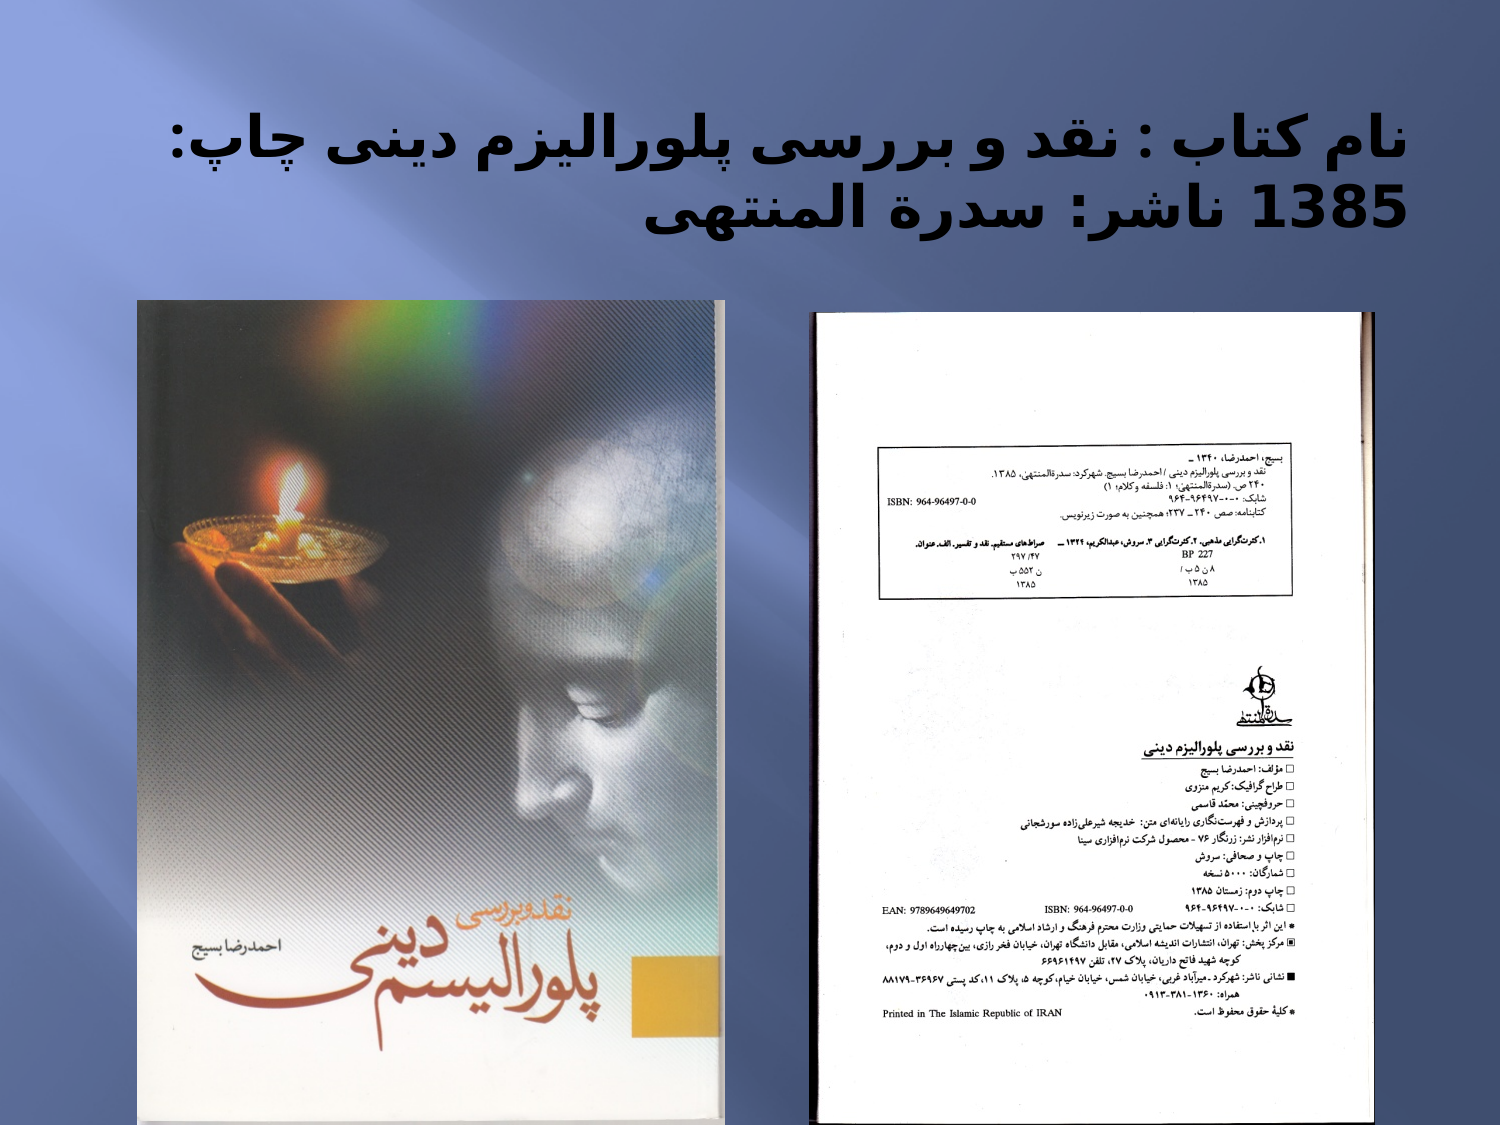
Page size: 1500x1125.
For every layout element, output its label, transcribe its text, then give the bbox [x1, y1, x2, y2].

picture [809, 312, 1376, 1125]
picture [137, 300, 726, 1125]
title نام کتاب : نقد و بررسی پلورالیزم دینی چاپ: 1385 ناشر: سدرة المنتهی [50, 75, 1425, 263]
